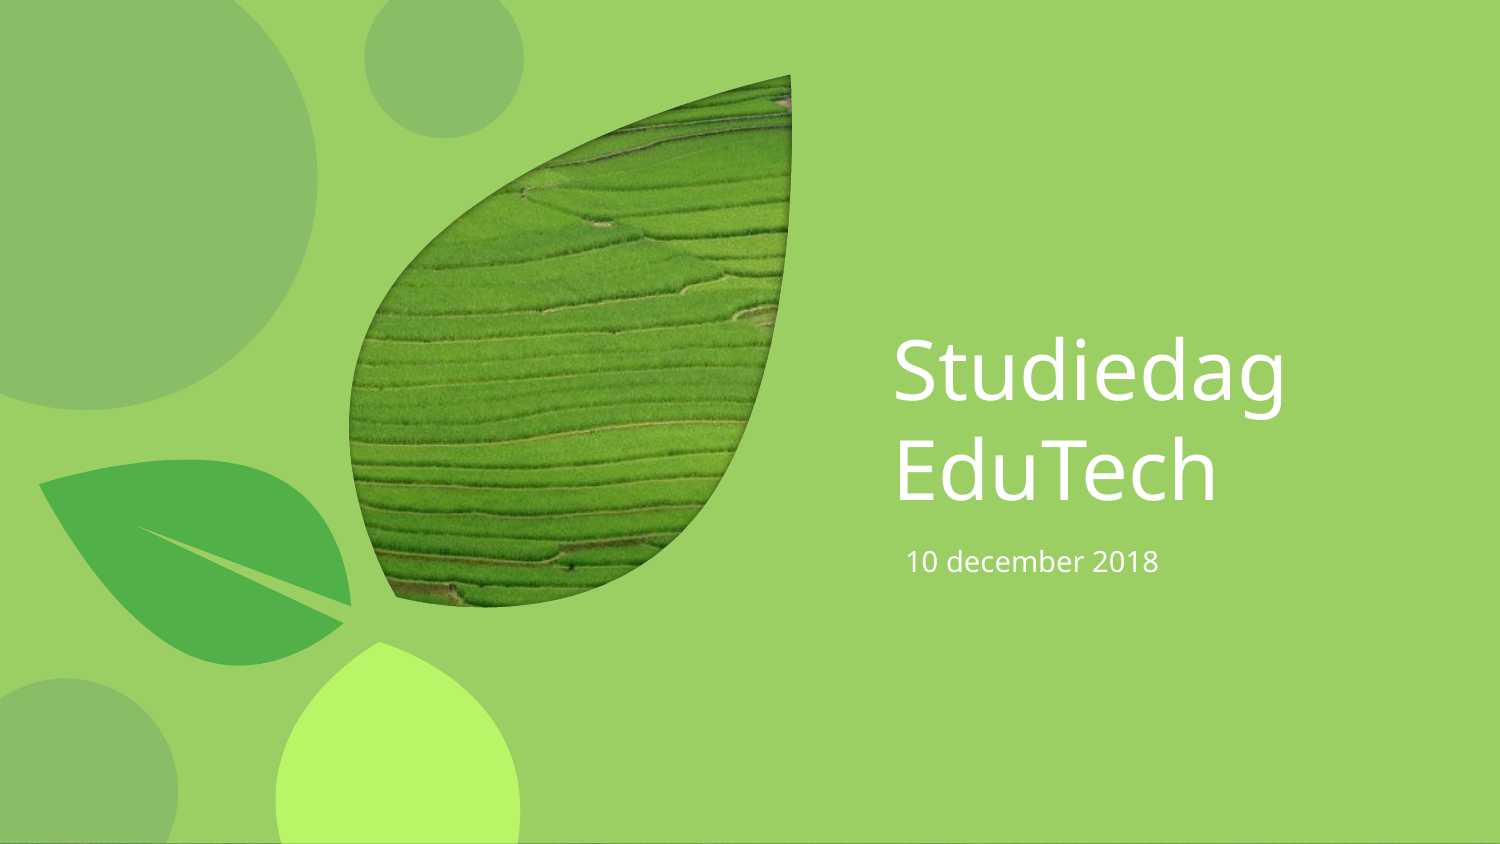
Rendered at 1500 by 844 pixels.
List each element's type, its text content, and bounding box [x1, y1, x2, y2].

title Studiedag EduTech [877, 322, 1388, 513]
subtitle 10 december 2018 [877, 528, 1388, 658]
picture [349, 75, 792, 607]
